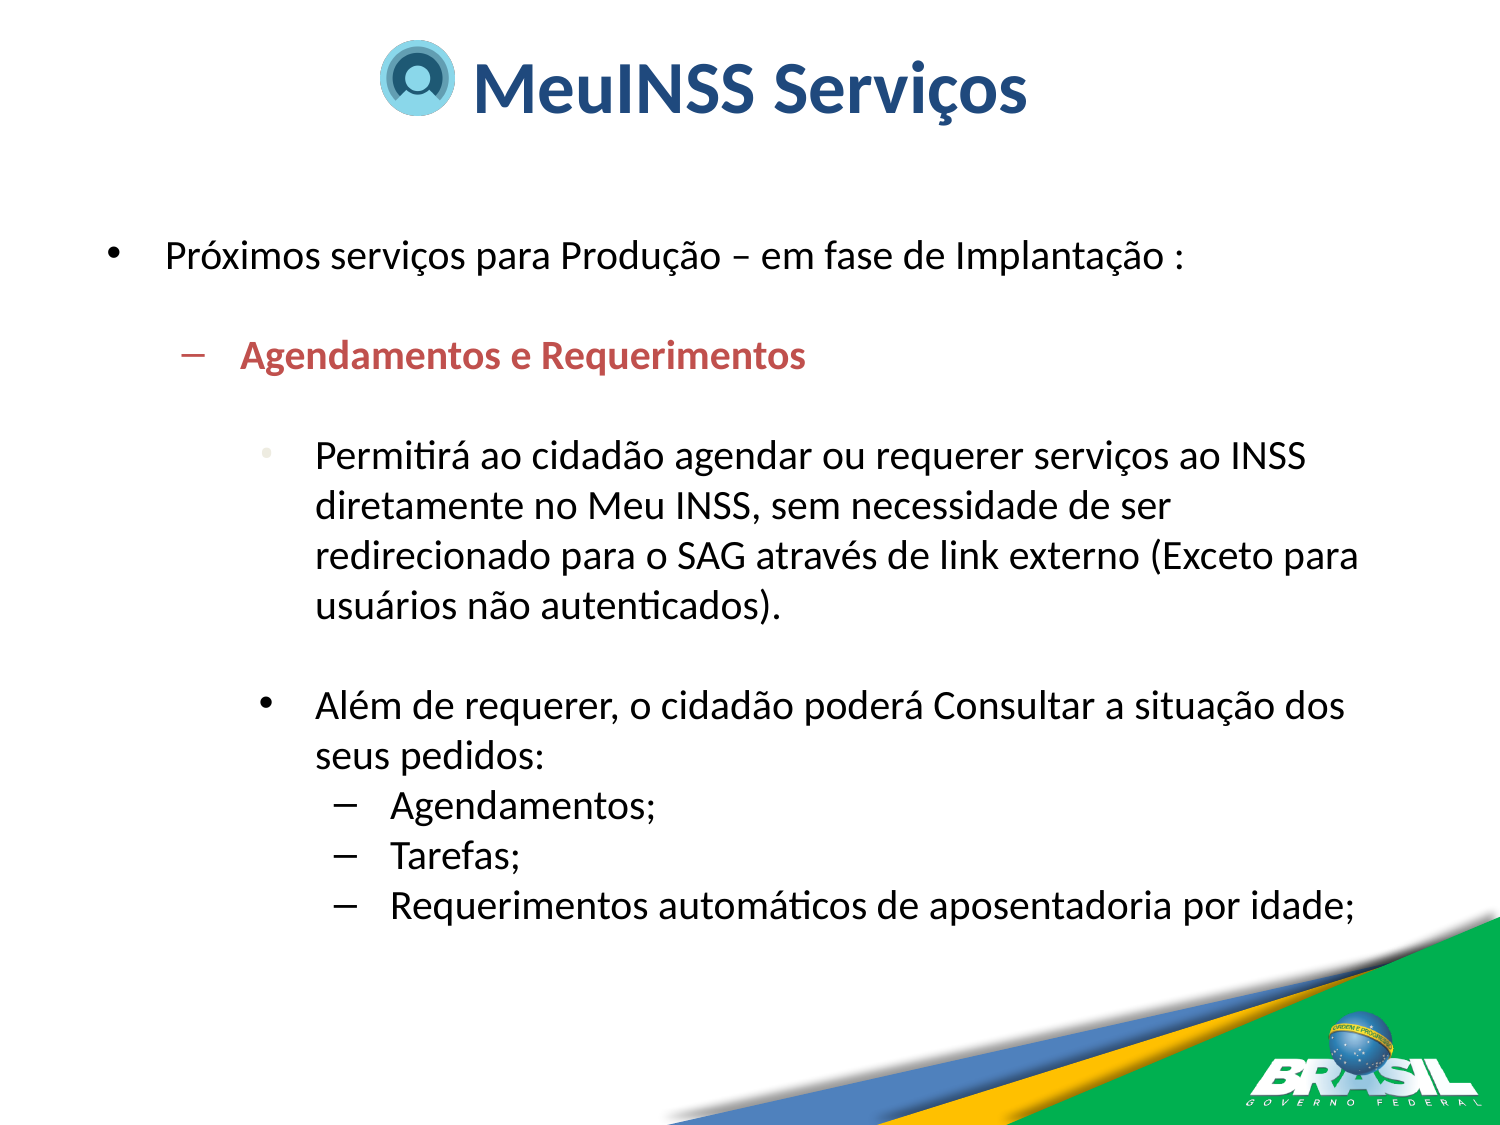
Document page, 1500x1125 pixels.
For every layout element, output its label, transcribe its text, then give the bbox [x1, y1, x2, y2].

text_box Próximos serviços para Produção – em fase de Implantação : Agendamentos e Requerimentos Permitirá ao cidadão agendar ou requerer serviços ao INSS diretamente no Meu INSS, sem necessidade de ser redirecionado para o SAG através de link externo (Exceto para usuários não autenticados). Além de requerer, o cidadão poderá Consultar a situação dos seus pedidos: Agendamentos; Tarefas; Requerimentos automáticos de aposentadoria por idade; [74, 219, 1425, 1005]
text_box [512, 1024, 1282, 1103]
picture [1246, 1011, 1482, 1106]
picture [379, 40, 455, 116]
text_box MeuINSS Serviços [457, 30, 1045, 136]
